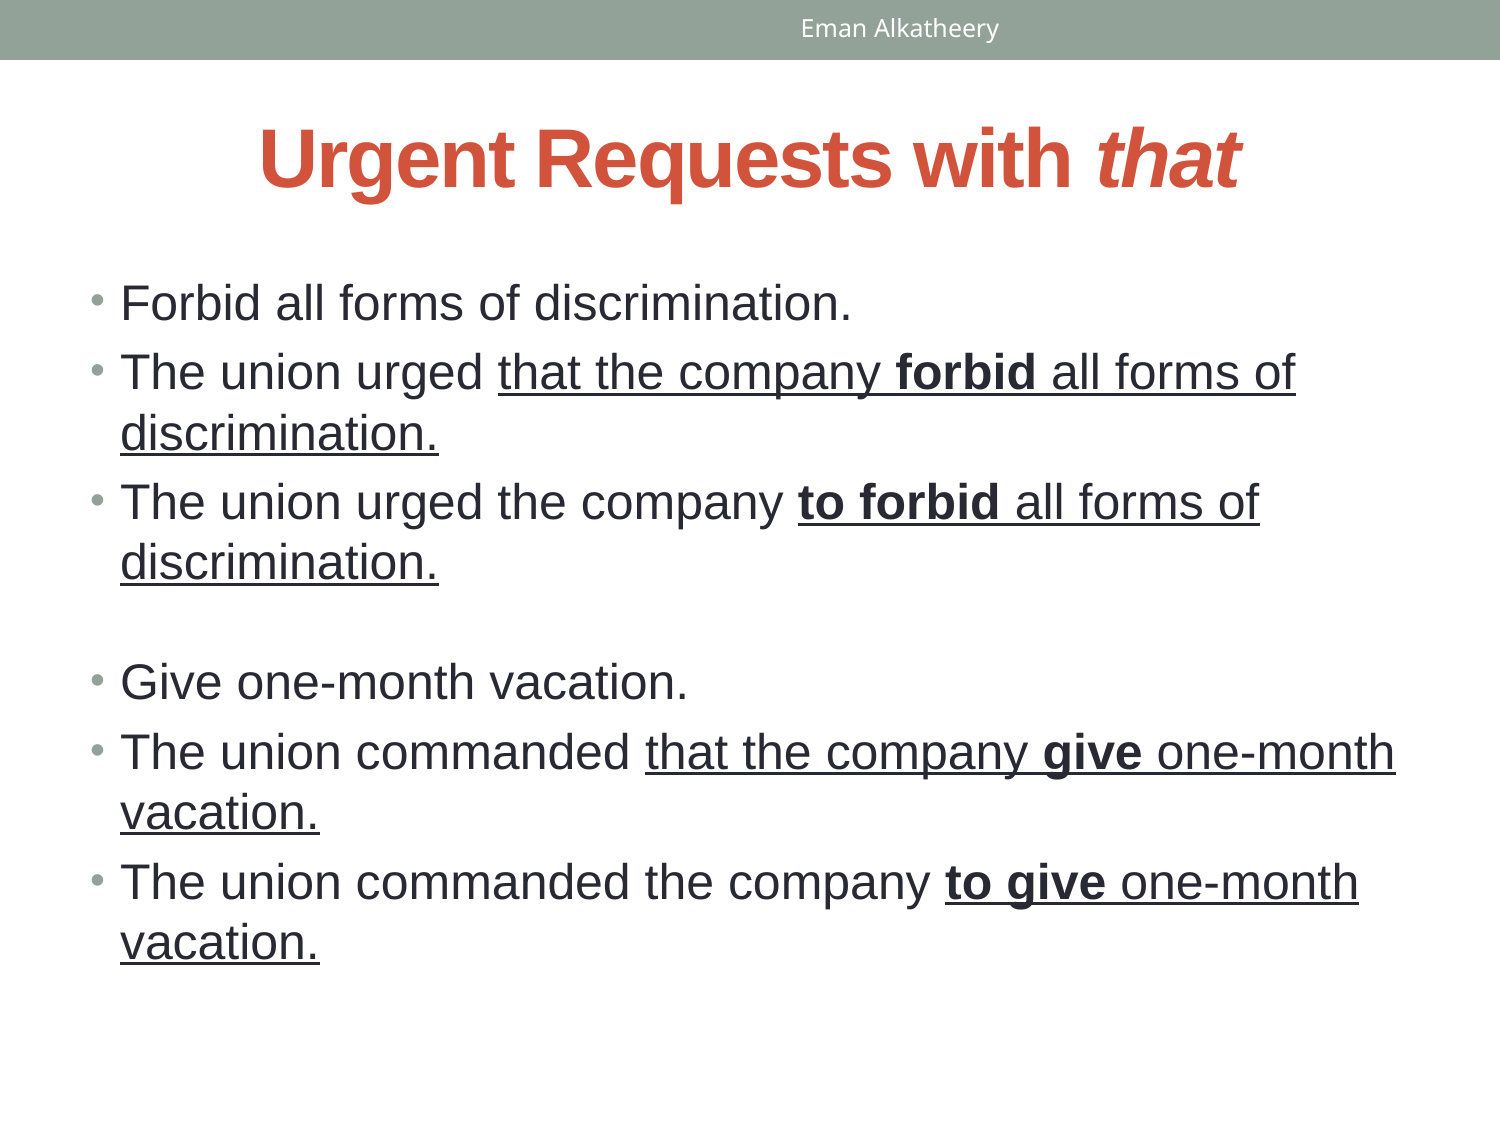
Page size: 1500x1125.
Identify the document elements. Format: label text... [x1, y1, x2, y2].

list Forbid all forms of discrimination. The union urged that the company forbid all forms of discrimination. The union urged the company to forbid all forms of discrimination. Give one-month vacation. The union commanded that the company give one-month vacation. The union commanded the company to give one-month vacation. [75, 262, 1425, 1020]
footer Eman Alkatheery [562, 3, 1238, 57]
title Urgent Requests with that [75, 87, 1425, 220]
